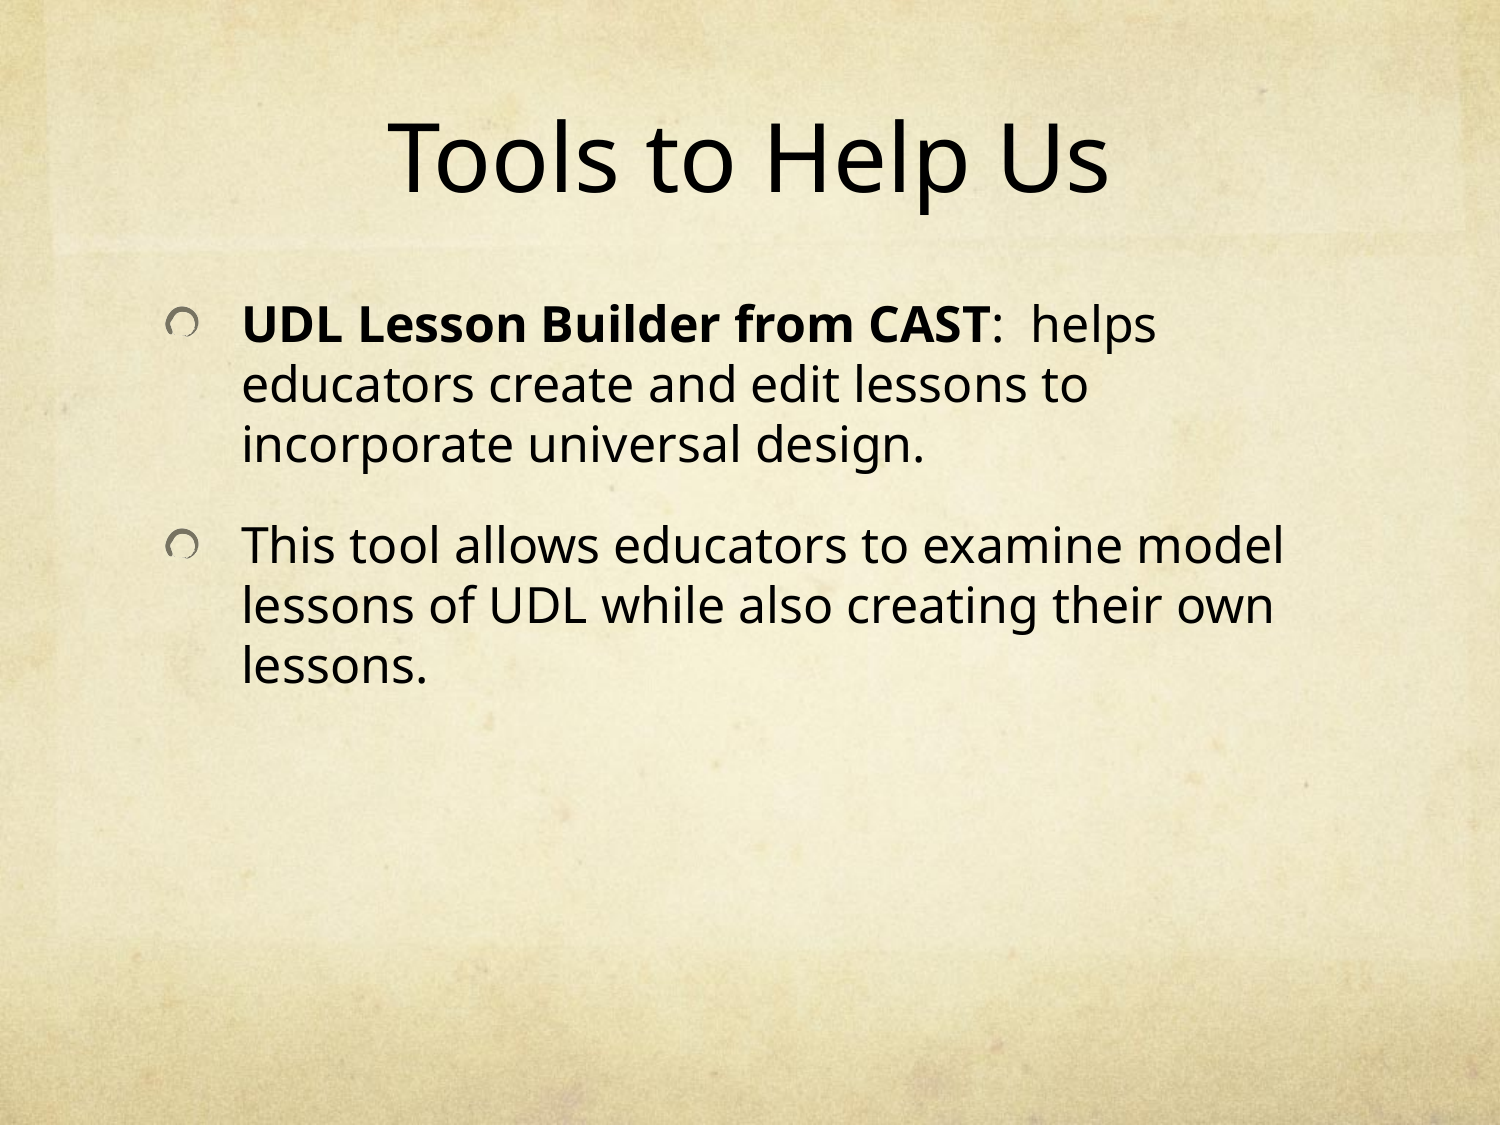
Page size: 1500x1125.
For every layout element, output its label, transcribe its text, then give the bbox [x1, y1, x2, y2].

title Tools to Help Us [150, 82, 1350, 225]
list UDL Lesson Builder from CAST: helps educators create and edit lessons to incorporate universal design. This tool allows educators to examine model lessons of UDL while also creating their own lessons. [150, 284, 1350, 950]
picture [0, 0, 1500, 1125]
